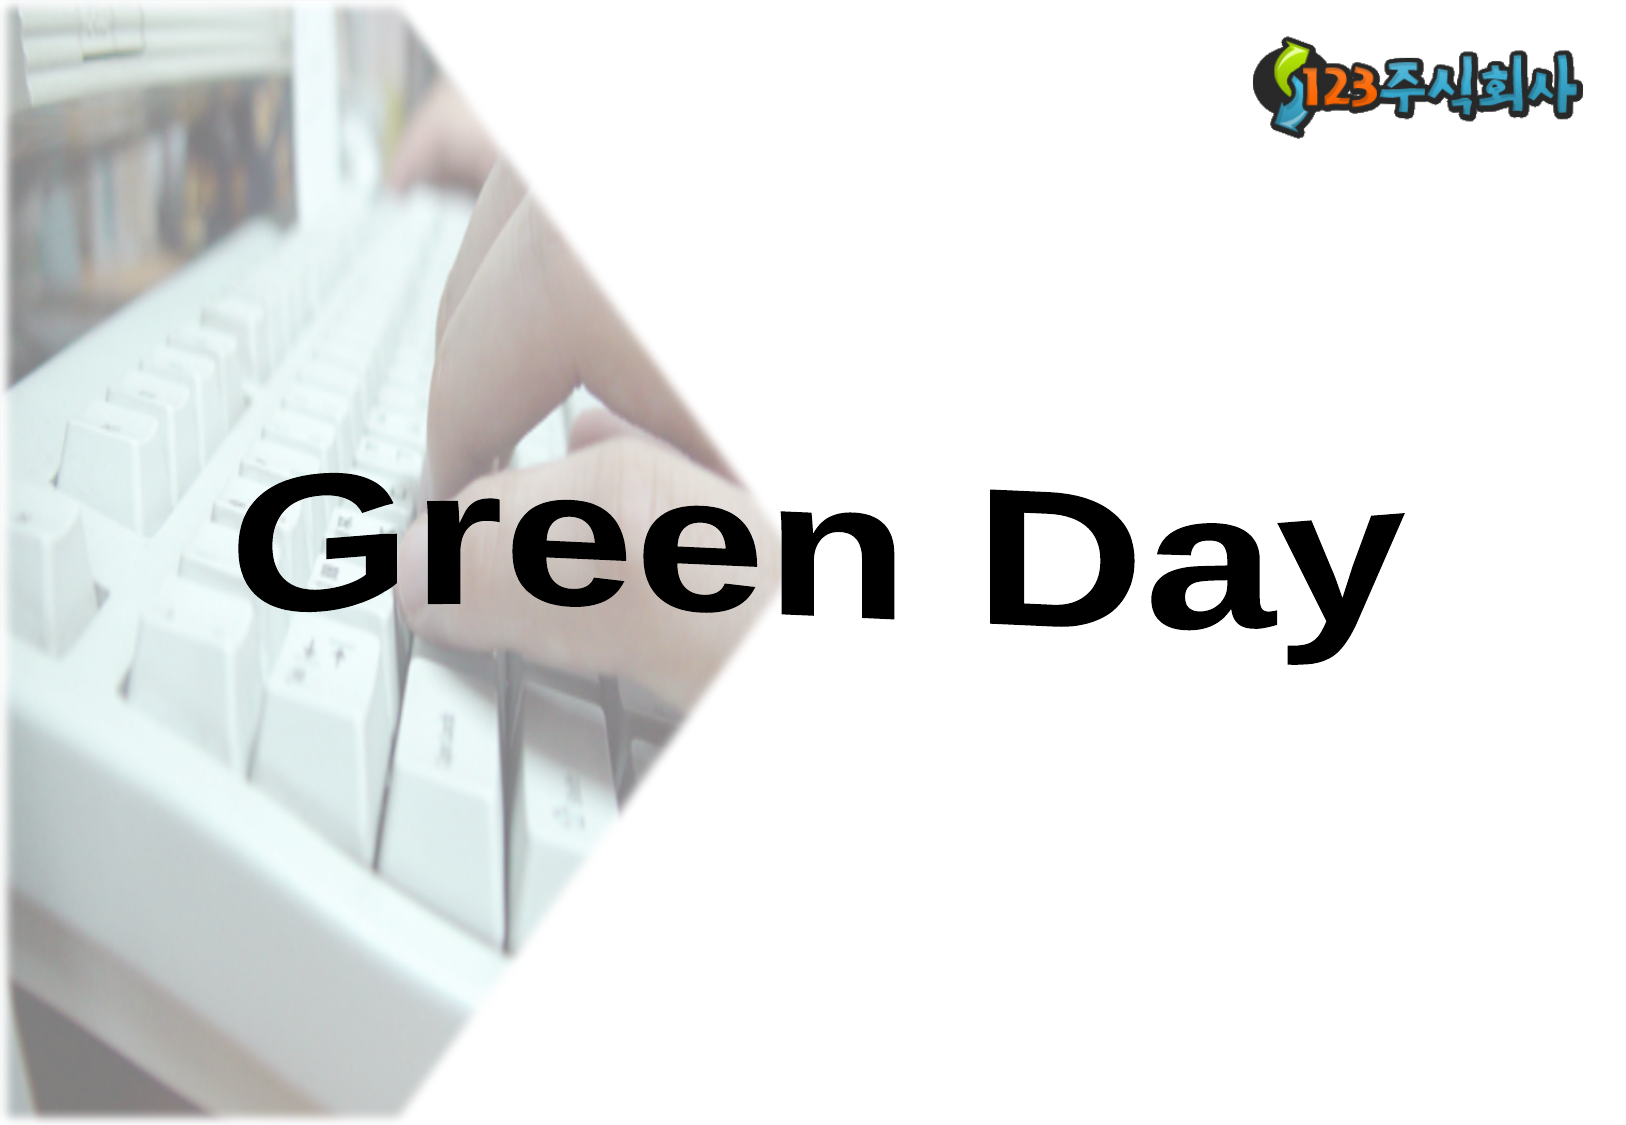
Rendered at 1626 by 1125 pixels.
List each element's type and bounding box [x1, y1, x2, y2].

text_box [15, 15, 781, 1109]
picture [1236, 19, 1599, 154]
text_box [782, 553, 788, 572]
